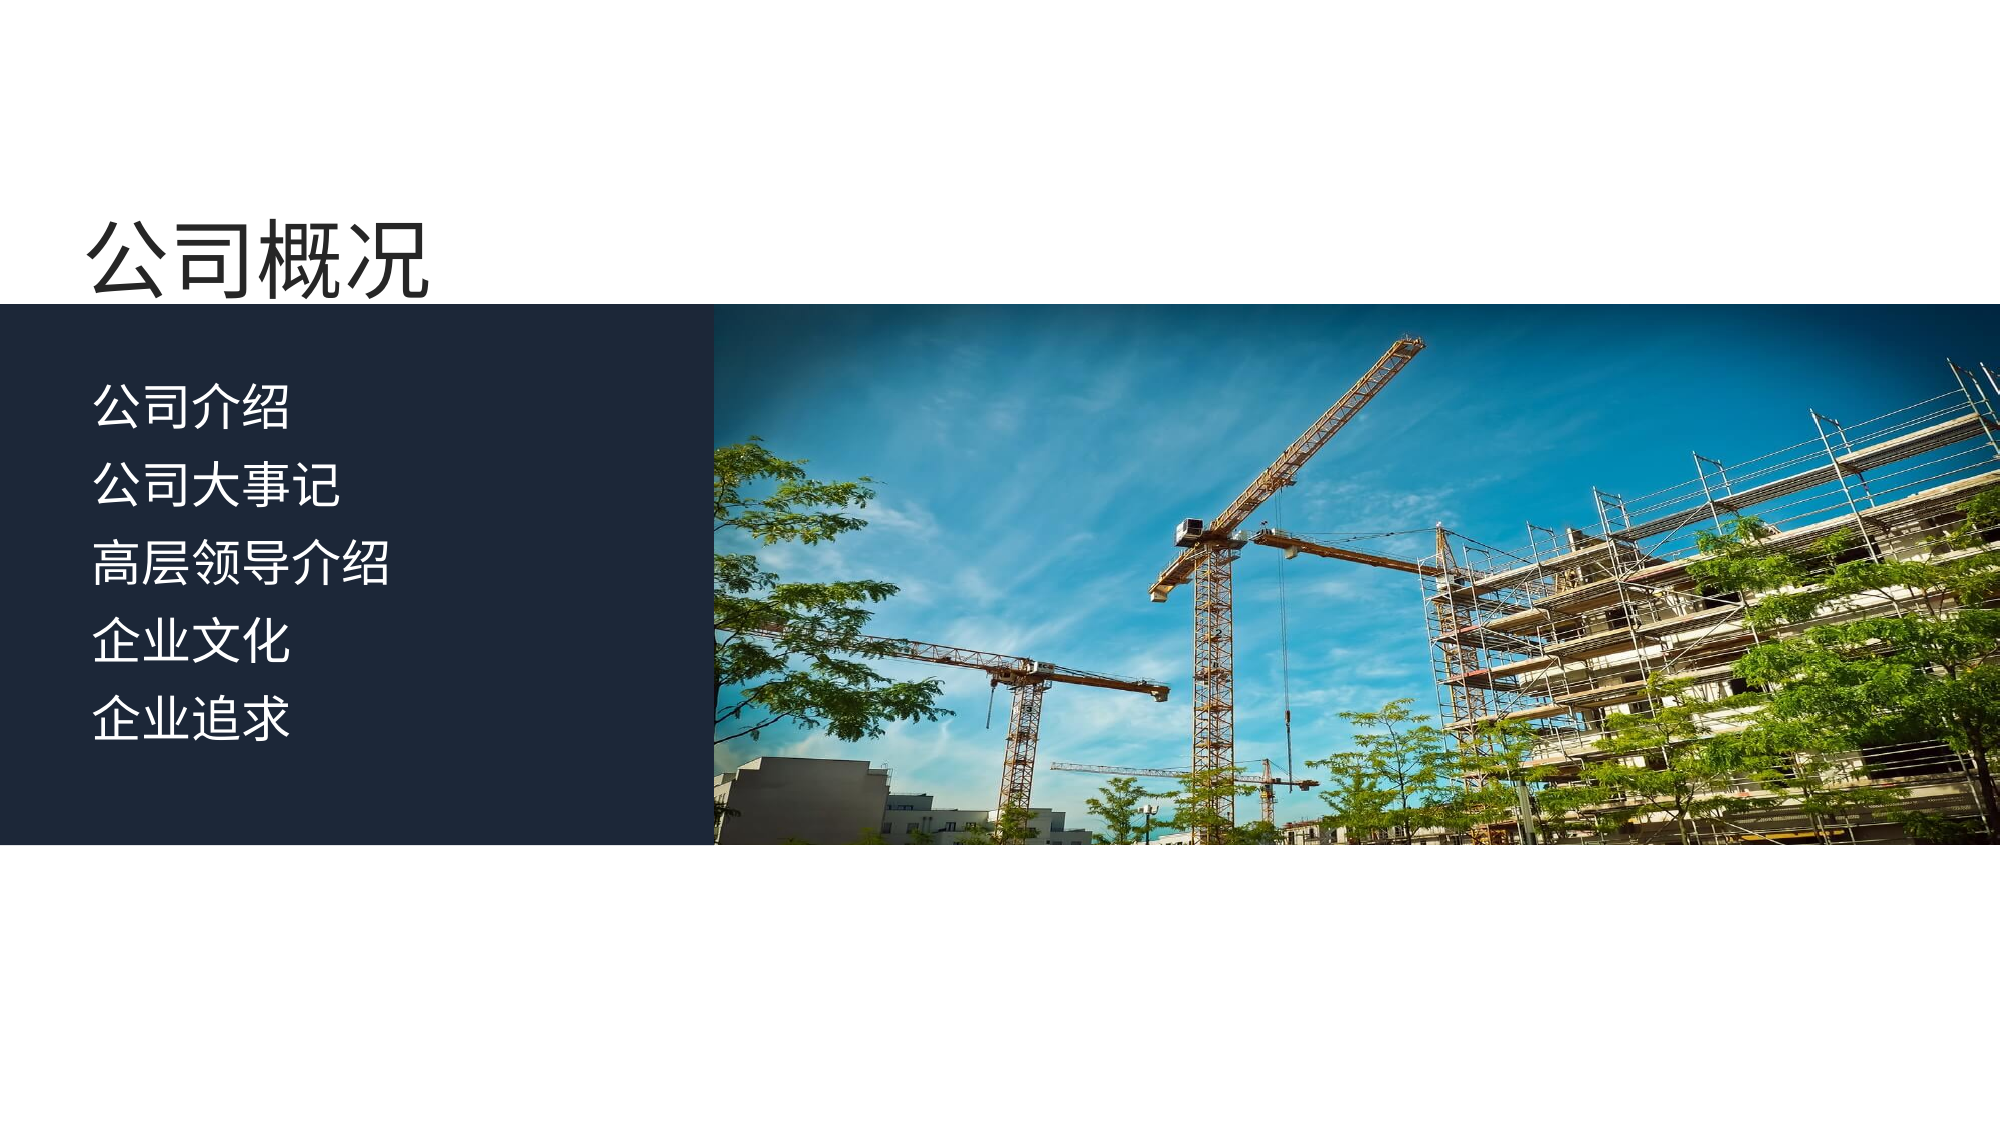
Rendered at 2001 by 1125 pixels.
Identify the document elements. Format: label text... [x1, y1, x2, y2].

text_box [715, 303, 2000, 846]
text_box 公司介绍 公司大事记 高层领导介绍 企业文化 企业追求 [76, 350, 532, 755]
text_box 公司概况 [68, 130, 602, 326]
text_box [0, 303, 715, 846]
